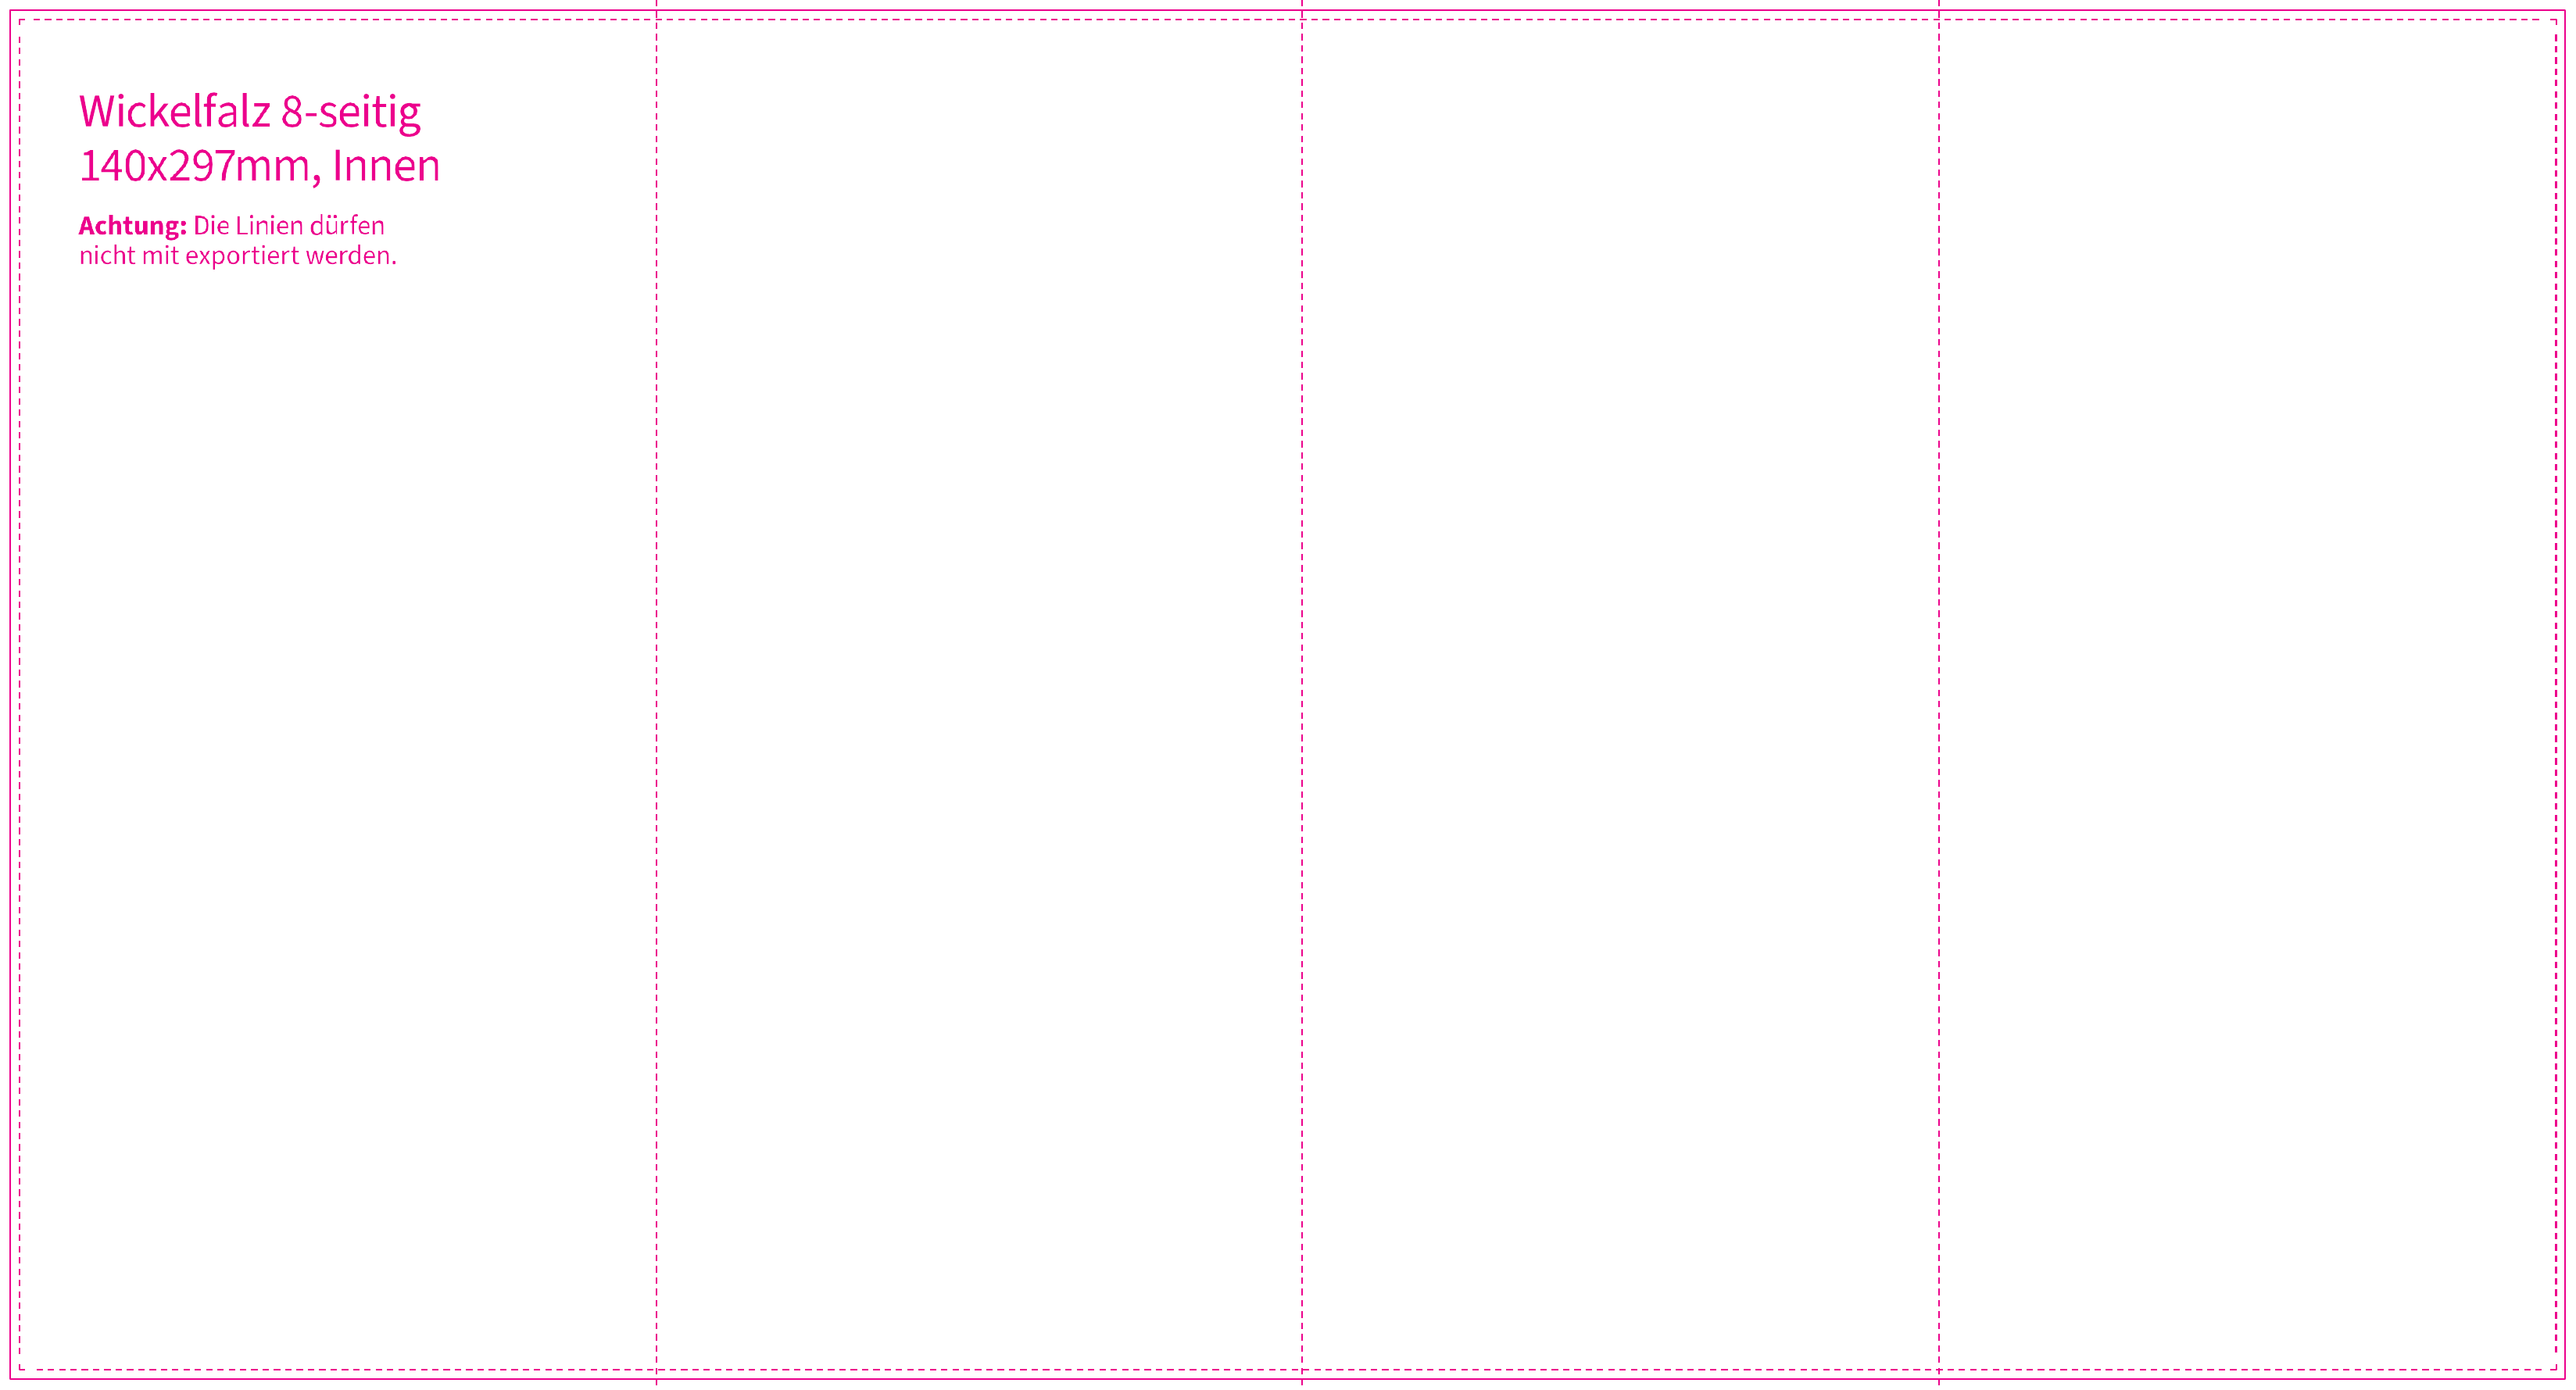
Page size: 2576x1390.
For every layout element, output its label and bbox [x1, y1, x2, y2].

text_box [371, 156, 391, 180]
text_box [242, 92, 270, 127]
text_box [335, 149, 340, 180]
text_box [319, 93, 421, 138]
text_box [395, 156, 438, 181]
text_box [19, 1363, 25, 1370]
text_box [2550, 1363, 2556, 1370]
text_box [281, 95, 316, 127]
text_box [79, 92, 237, 127]
text_box [77, 214, 396, 270]
text_box [2550, 19, 2556, 25]
text_box [19, 19, 25, 25]
text_box [81, 149, 270, 181]
text_box [346, 156, 366, 180]
text_box [276, 156, 320, 189]
